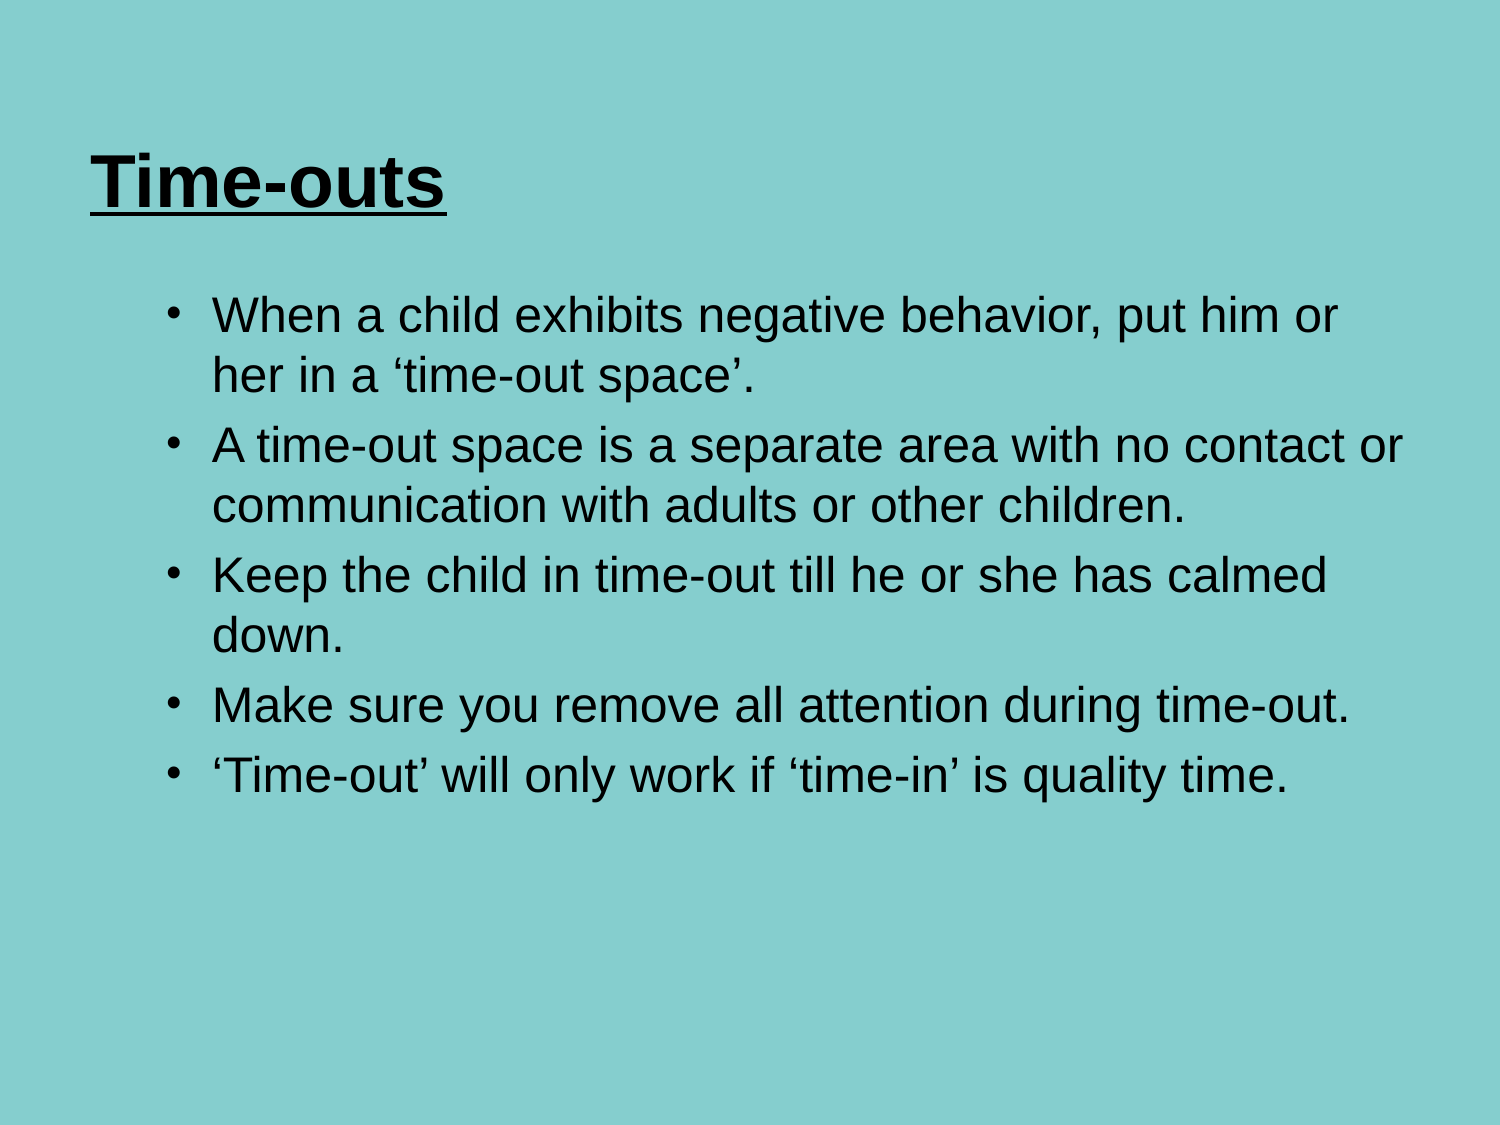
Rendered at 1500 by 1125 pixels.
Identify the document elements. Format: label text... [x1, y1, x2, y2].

title Time-outs [75, 125, 1438, 275]
list When a child exhibits negative behavior, put him or her in a ‘time-out space’. A time-out space is a separate area with no contact or communication with adults or other children. Keep the child in time-out till he or she has calmed down. Make sure you remove all attention during time-out. ‘Time-out’ will only work if ‘time-in’ is quality time. [75, 275, 1438, 838]
